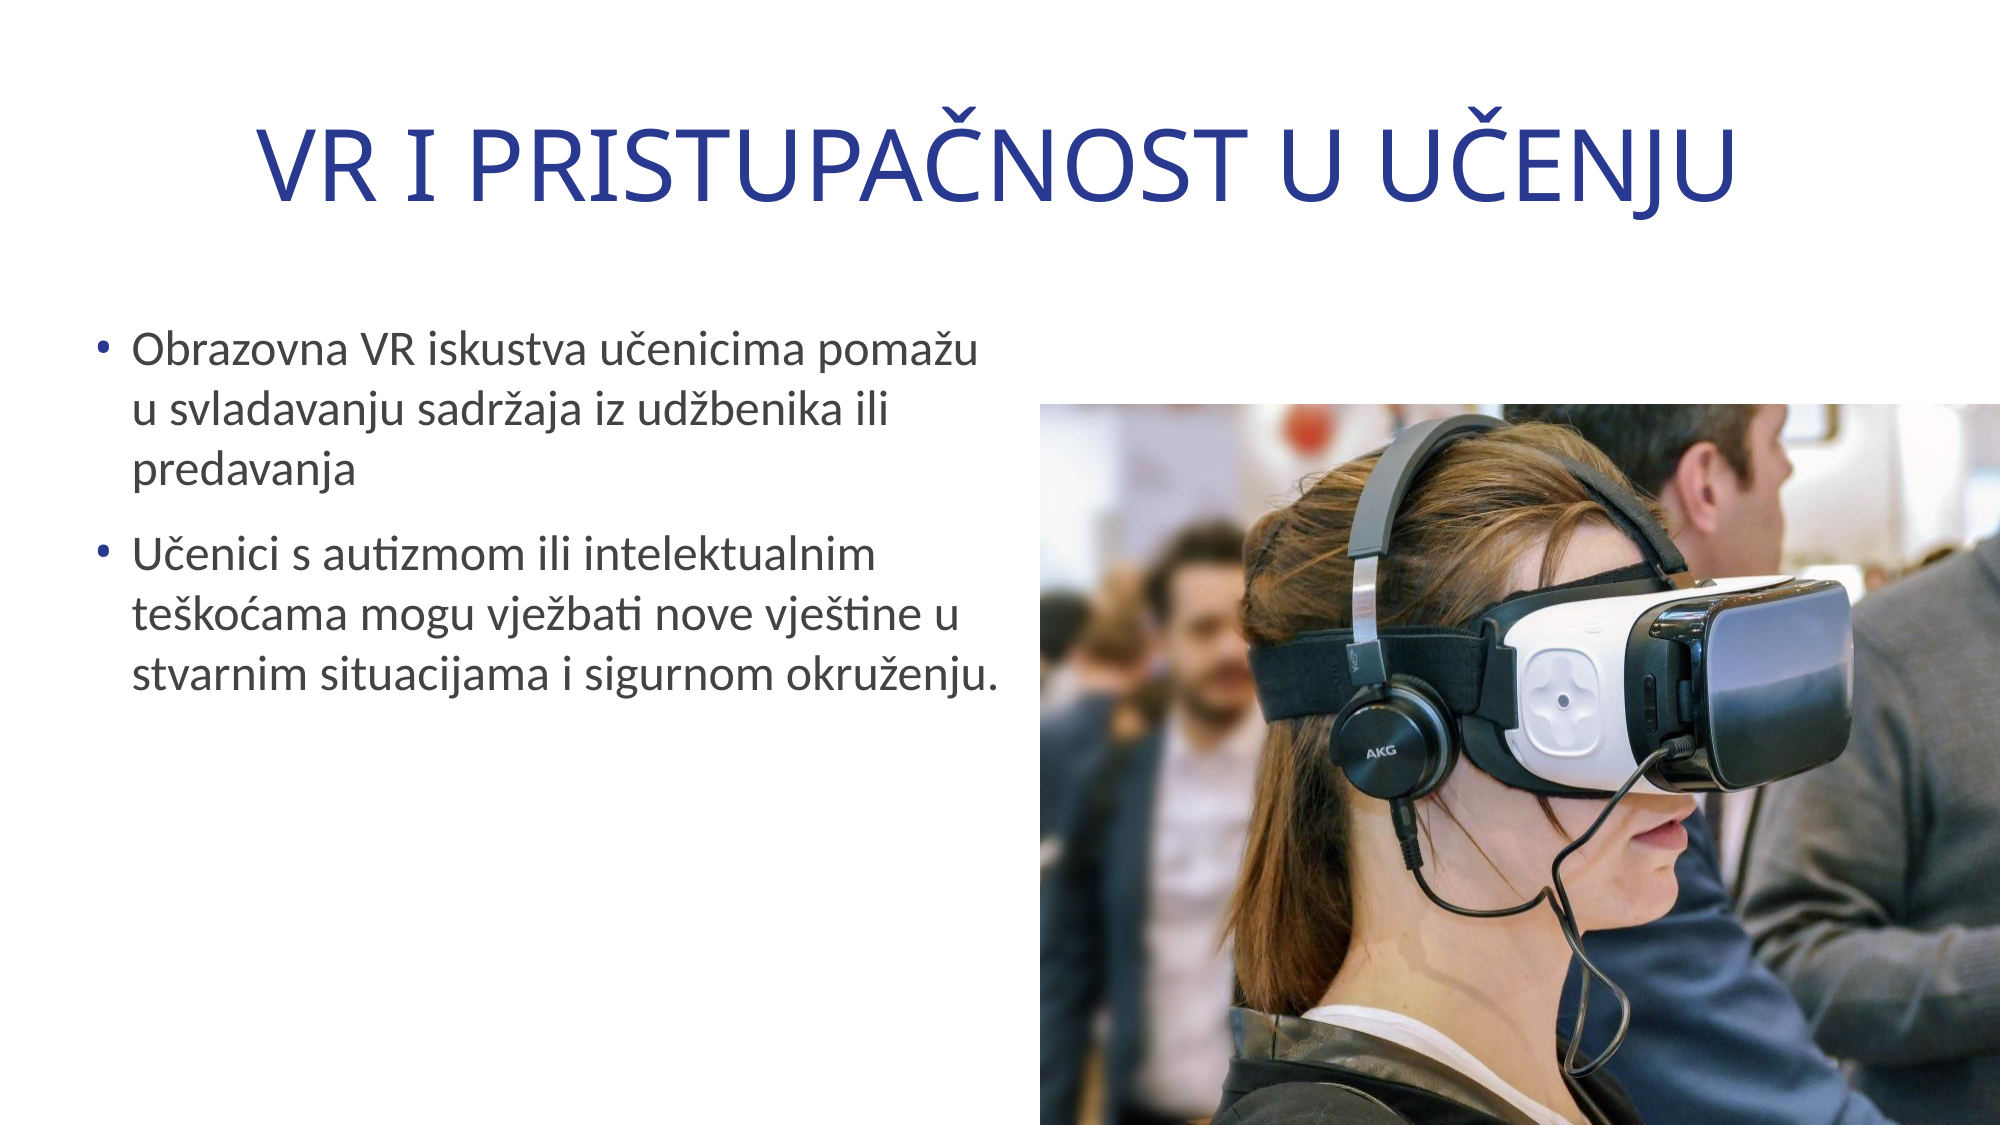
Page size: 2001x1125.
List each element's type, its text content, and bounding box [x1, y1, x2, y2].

list Obrazovna VR iskustva učenicima pomažu u svladavanju sadržaja iz udžbenika ili predavanja Učenici s autizmom ili intelektualnim teškoćama mogu vježbati nove vještine u stvarnim situacijama i sigurnom okruženju. [79, 307, 1017, 1022]
picture [1039, 404, 2000, 1125]
title VR I PRISTUPAČNOST U UČENJU [137, 59, 1863, 278]
